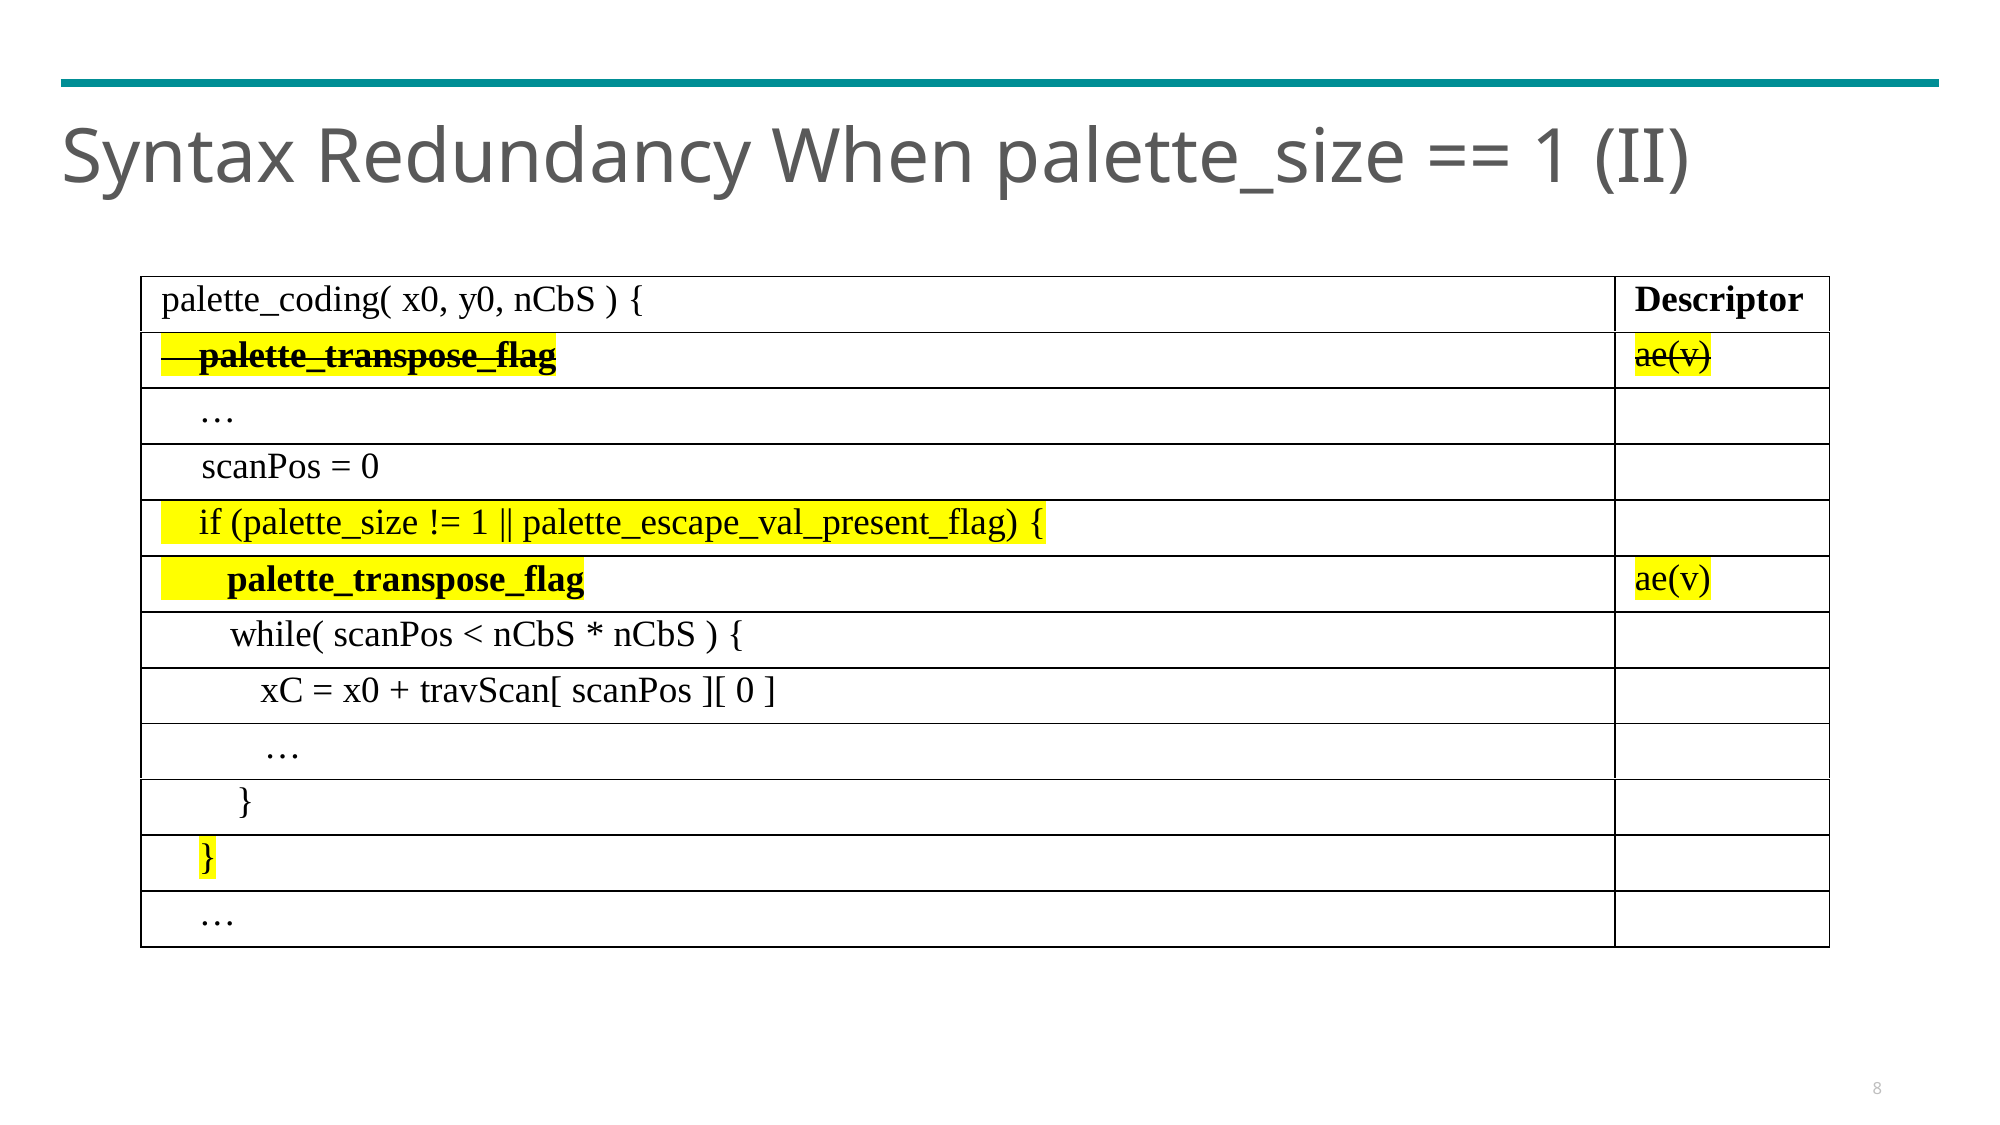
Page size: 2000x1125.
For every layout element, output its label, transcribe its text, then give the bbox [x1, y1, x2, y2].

picture [113, 275, 1855, 1020]
title Syntax Redundancy When palette_size == 1 (II) [46, 120, 1922, 205]
